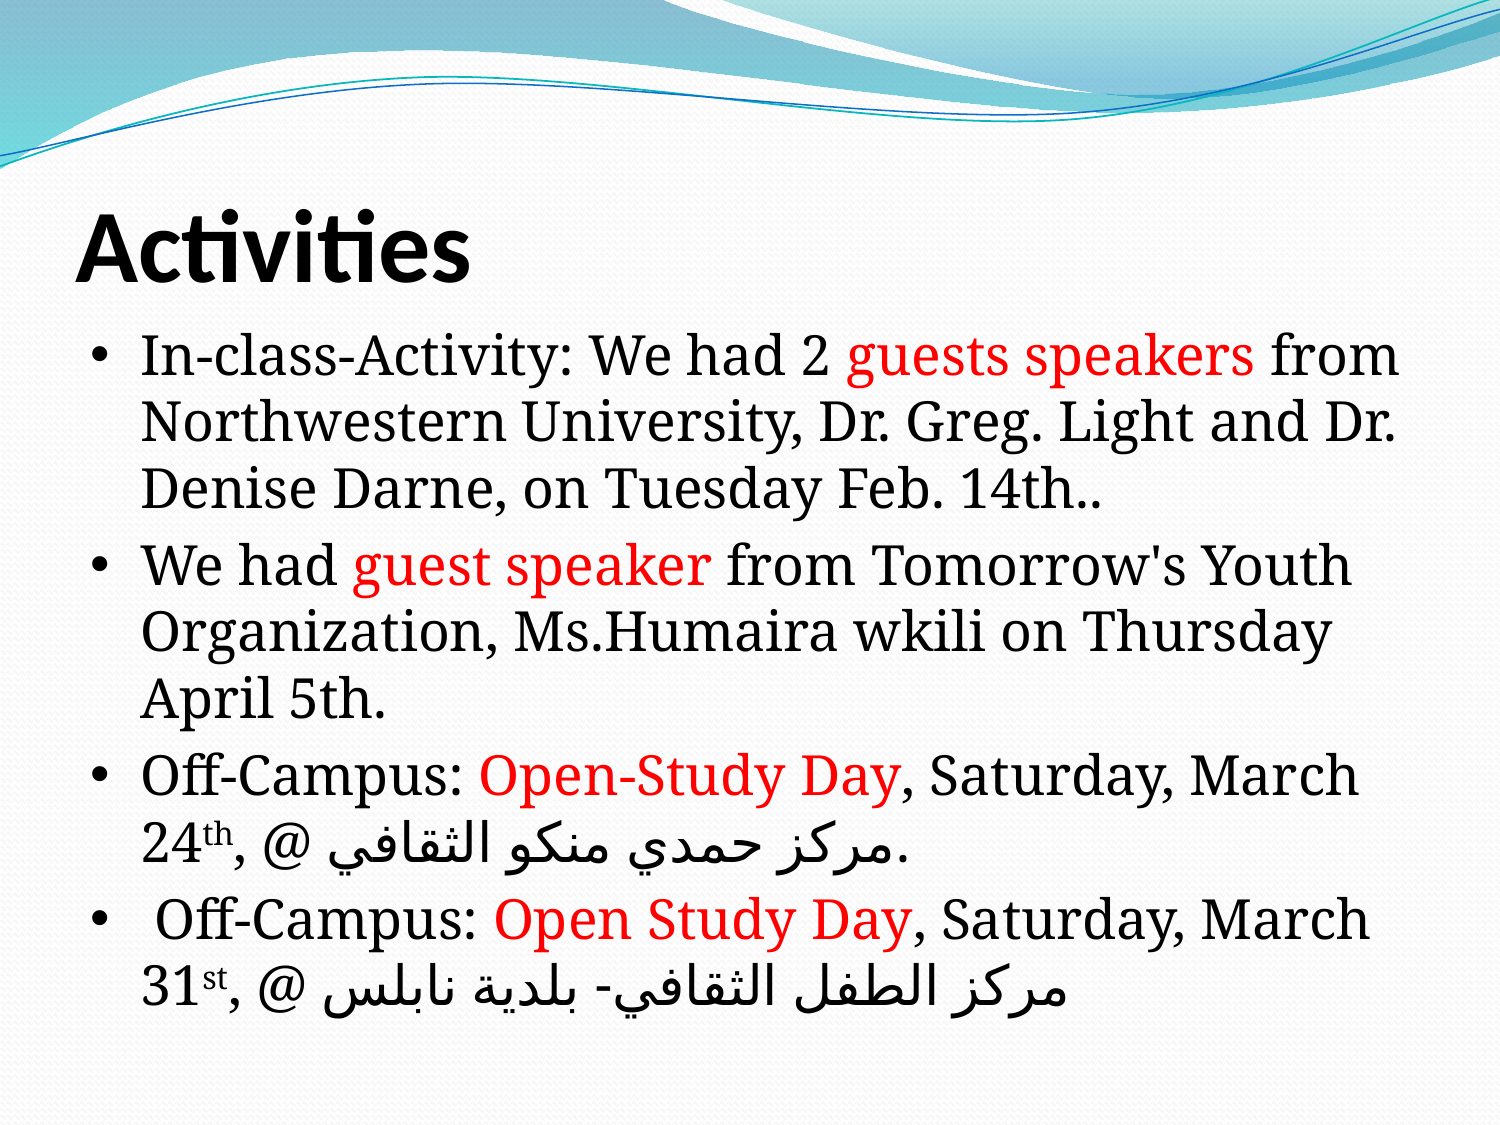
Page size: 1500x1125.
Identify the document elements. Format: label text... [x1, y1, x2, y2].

text_box In-class-Activity: We had 2 guests speakers from Northwestern University, Dr. Greg. Light and Dr. Denise Darne, on Tuesday Feb. 14th.. We had guest speaker from Tomorrow's Youth Organization, Ms.Humaira wkili on Thursday April 5th. Off-Campus: Open-Study Day, Saturday, March 24th, @ مركز حمدي منكو الثقافي. Off-Campus: Open Study Day, Saturday, March 31st, @ مركز الطفل الثقافي- بلدية نابلس [74, 312, 1425, 1038]
text_box [74, 45, 1425, 233]
title Activities [75, 115, 1425, 303]
